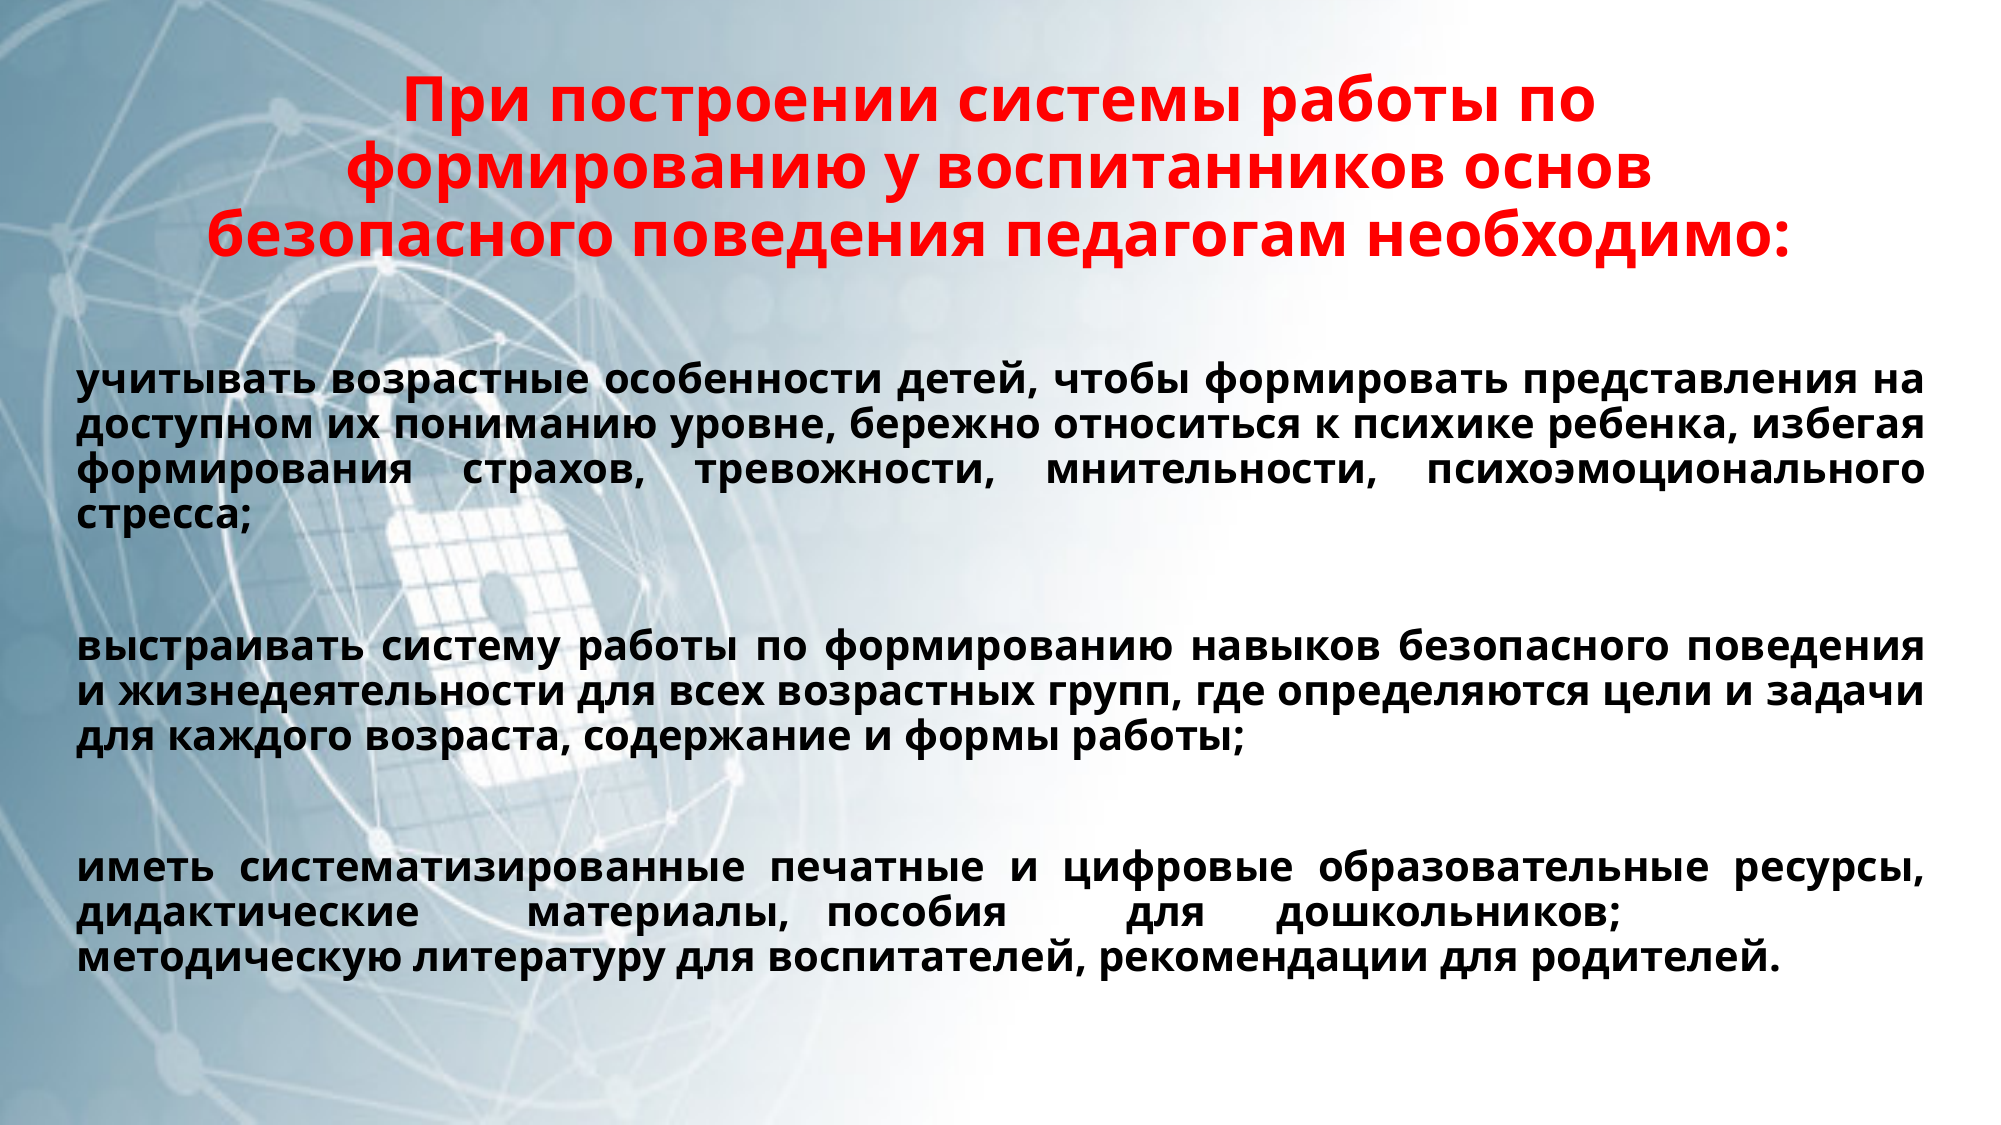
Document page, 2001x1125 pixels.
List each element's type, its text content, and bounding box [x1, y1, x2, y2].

picture [0, 0, 2001, 1125]
title При построении системы работы по формированию у воспитанников основ безопасного поведения педагогам необходимо: [137, 59, 1863, 278]
list учитывать возрастные особенности детей, чтобы формировать представления на доступном их пониманию уровне, бережно относиться к психике ребенка, избегая формирования страхов, тревожности, мнительности, психоэмоционального стресса; выстраивать систему работы по формированию навыков безопасного поведения и жизнедеятельности для всех возрастных групп, где определяются цели и задачи для каждого возраста, содержание и формы работы; иметь систематизированные печатные и цифровые образовательные ресурсы, дидактические материалы, пособия для дошкольников; методическую литературу для воспитателей, рекомендации для родителей. [61, 350, 1942, 1064]
